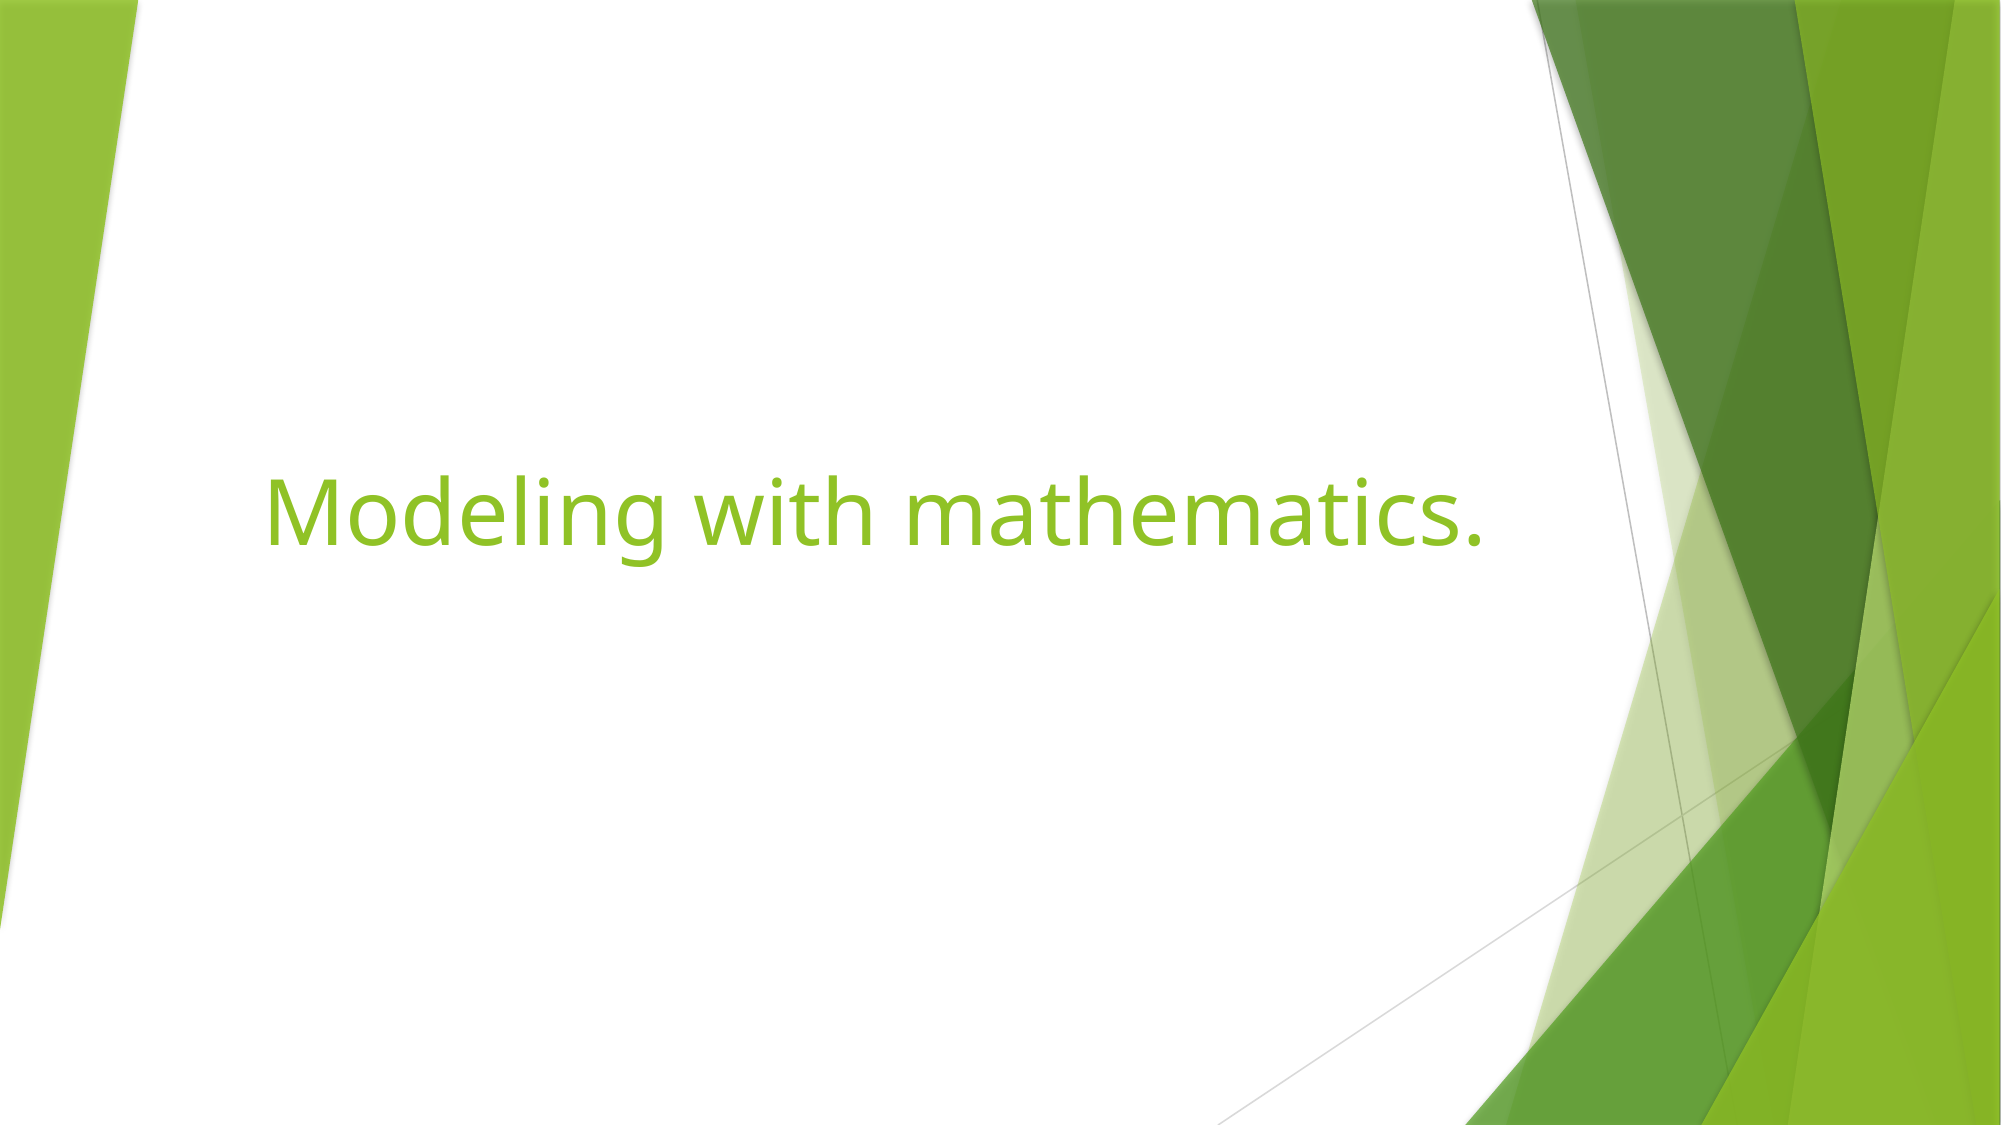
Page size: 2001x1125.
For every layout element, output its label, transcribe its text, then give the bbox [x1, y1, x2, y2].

title Modeling with mathematics. [247, 300, 1522, 571]
